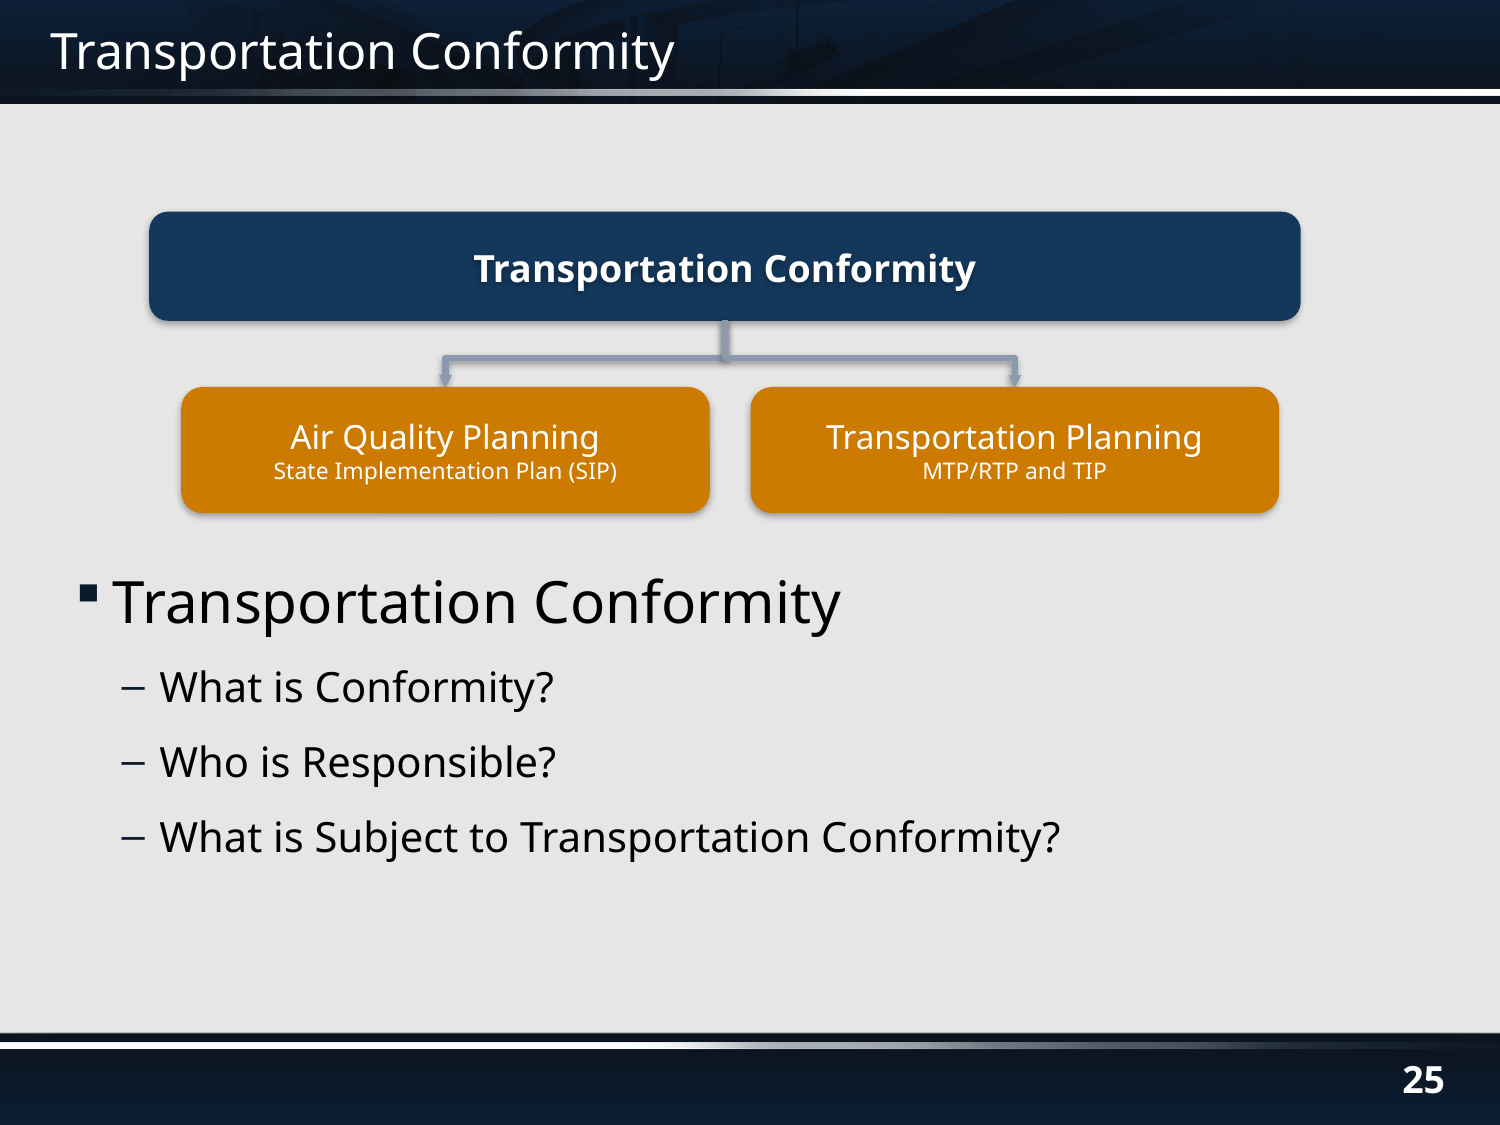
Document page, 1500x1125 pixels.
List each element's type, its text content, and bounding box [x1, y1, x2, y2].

list Transportation Conformity What is Conformity? Who is Responsible? What is Subject to Transportation Conformity? [75, 565, 1425, 1000]
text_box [149, 212, 1301, 513]
picture [0, 0, 1500, 104]
title Transportation Conformity [50, 12, 1421, 89]
picture [0, 1032, 1500, 1125]
